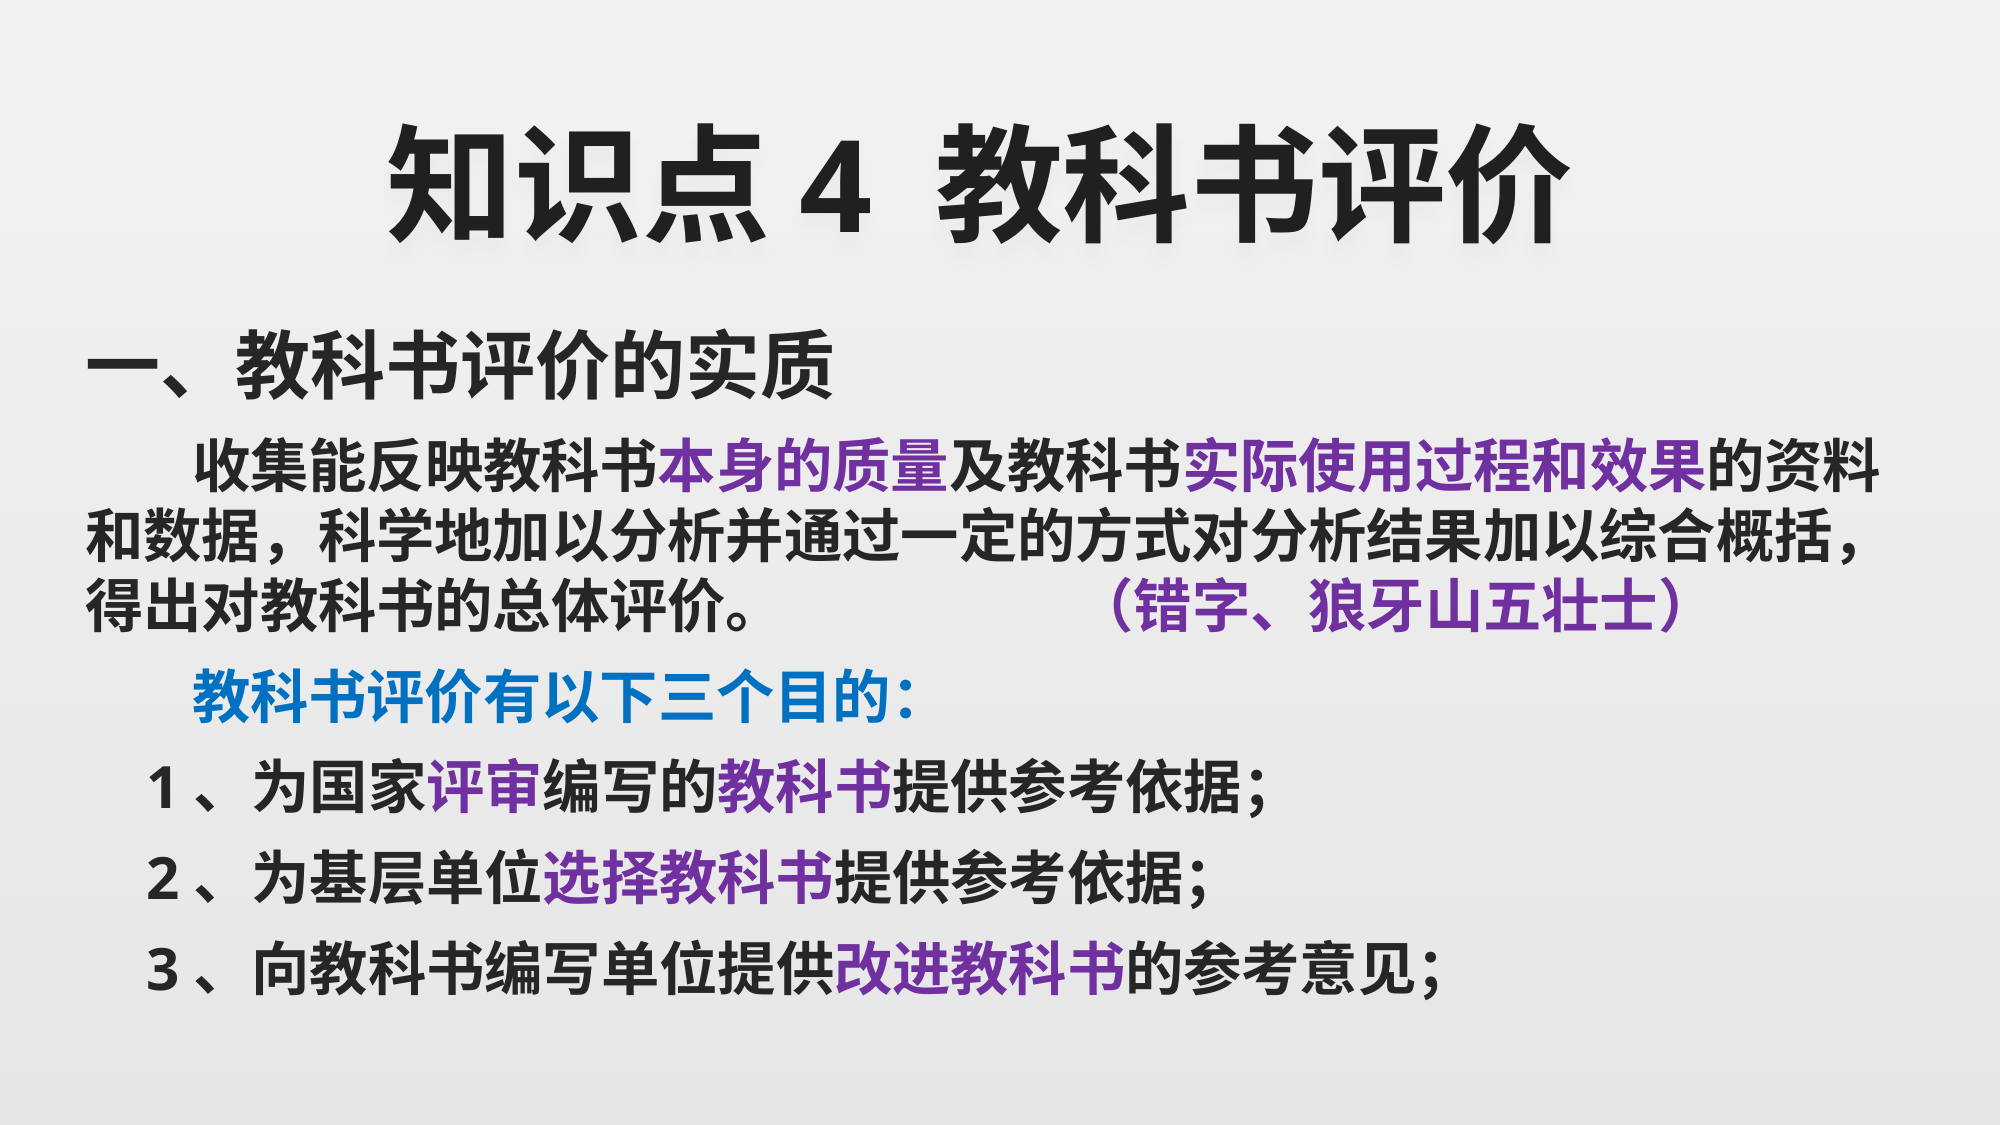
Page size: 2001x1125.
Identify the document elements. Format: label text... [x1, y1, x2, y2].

list 一、教科书评价的实质 收集能反映教科书本身的质量及教科书实际使用过程和效果的资料和数据，科学地加以分析并通过一定的方式对分析结果加以综合概括，得出对教科书的总体评价。 （错字、狼牙山五壮士） 教科书评价有以下三个目的： 1、为国家评审编写的教科书提供参考依据； 2、为基层单位选择教科书提供参考依据； 3、向教科书编写单位提供改进教科书的参考意见； [65, 308, 1940, 1015]
title 知识点4 教科书评价 [366, 110, 1634, 272]
